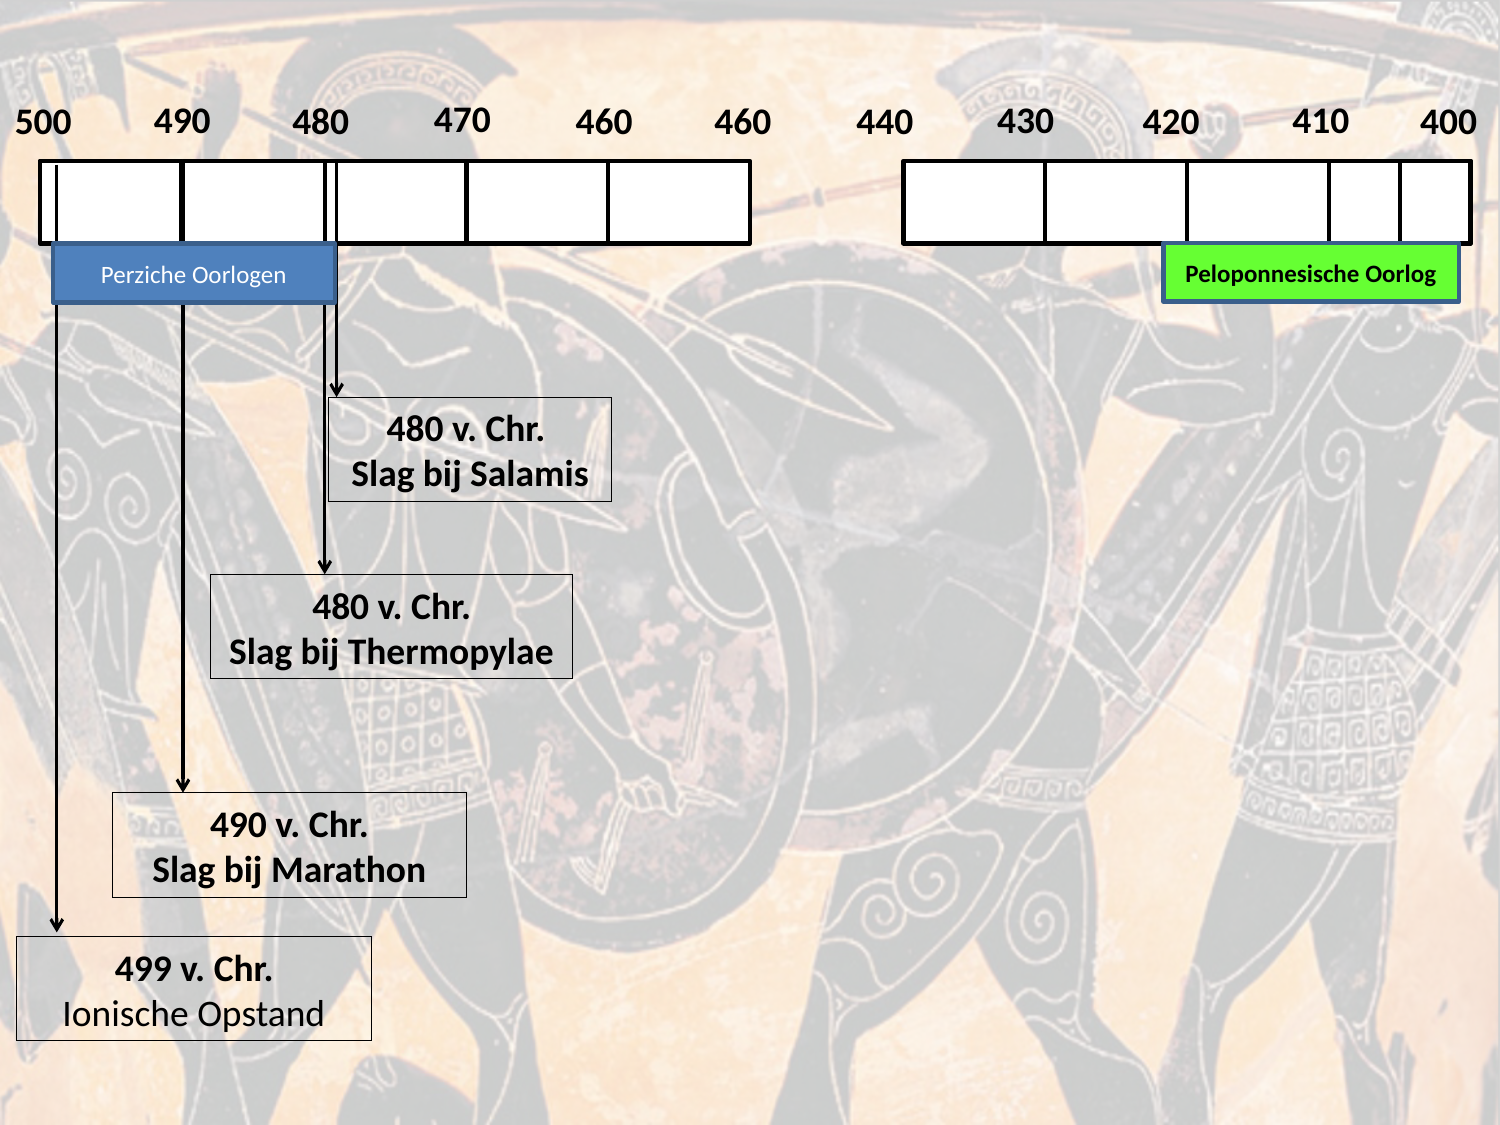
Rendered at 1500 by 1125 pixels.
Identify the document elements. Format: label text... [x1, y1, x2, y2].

text_box 440 [841, 89, 937, 150]
text_box [1185, 159, 1331, 241]
text_box 500 [0, 89, 95, 150]
text_box 460 [699, 89, 794, 150]
text_box 490 v. Chr. Slag bij Marathon [112, 792, 467, 898]
text_box Peloponnesische Oorlog [1161, 241, 1461, 304]
text_box [901, 159, 1047, 246]
text_box 420 [1127, 89, 1223, 150]
text_box [1331, 159, 1398, 241]
text_box [468, 159, 610, 246]
text_box 480 v. Chr. Slag bij Salamis [329, 397, 612, 502]
text_box 470 [419, 87, 514, 148]
text_box [184, 159, 327, 241]
text_box 480 [277, 89, 372, 150]
text_box [1047, 159, 1185, 246]
text_box 490 [138, 88, 234, 149]
text_box [610, 159, 752, 246]
text_box 400 [1405, 89, 1500, 150]
text_box [38, 159, 184, 246]
text_box 499 v. Chr. Ionische Opstand [16, 936, 372, 1041]
text_box Perziche Oorlogen [187, 241, 320, 305]
text_box 460 [560, 89, 656, 150]
text_box [327, 159, 468, 246]
text_box Perziche Oorlogen [62, 241, 178, 305]
text_box [1398, 159, 1473, 246]
text_box 480 v. Chr. Slag bij Thermopylae [210, 574, 573, 679]
text_box 410 [1277, 88, 1373, 149]
text_box 430 [982, 88, 1077, 148]
